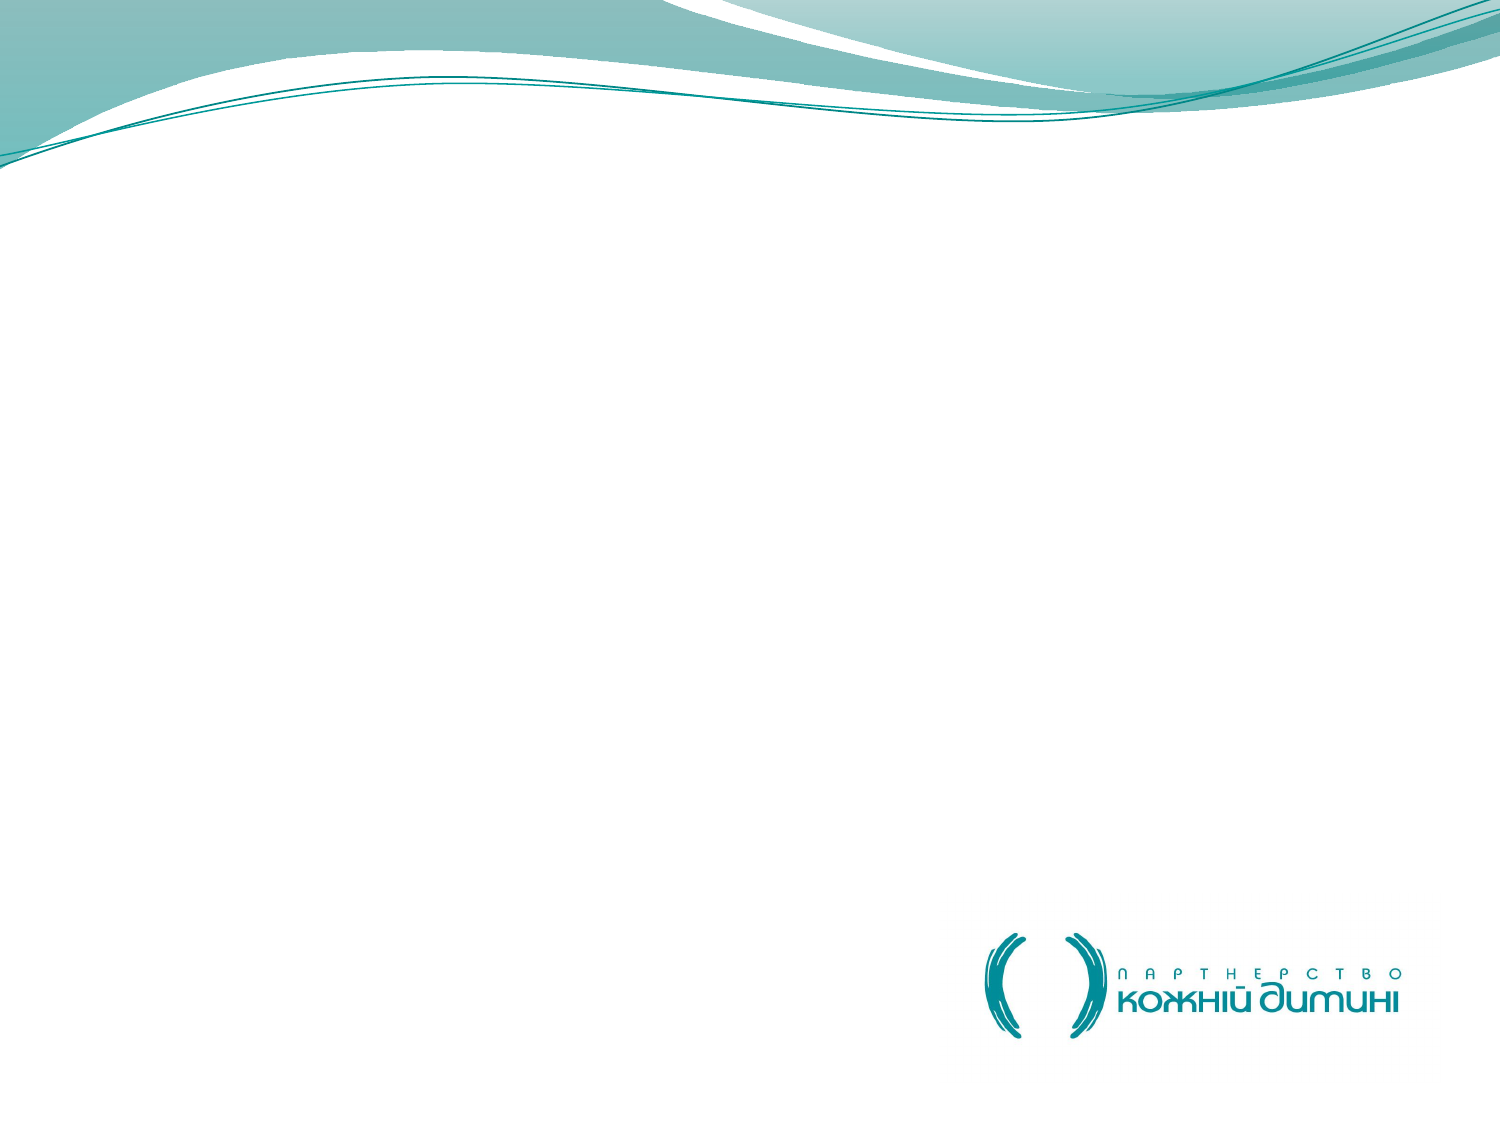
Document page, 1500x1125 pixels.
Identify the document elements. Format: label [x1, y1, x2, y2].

picture [939, 893, 1441, 1083]
